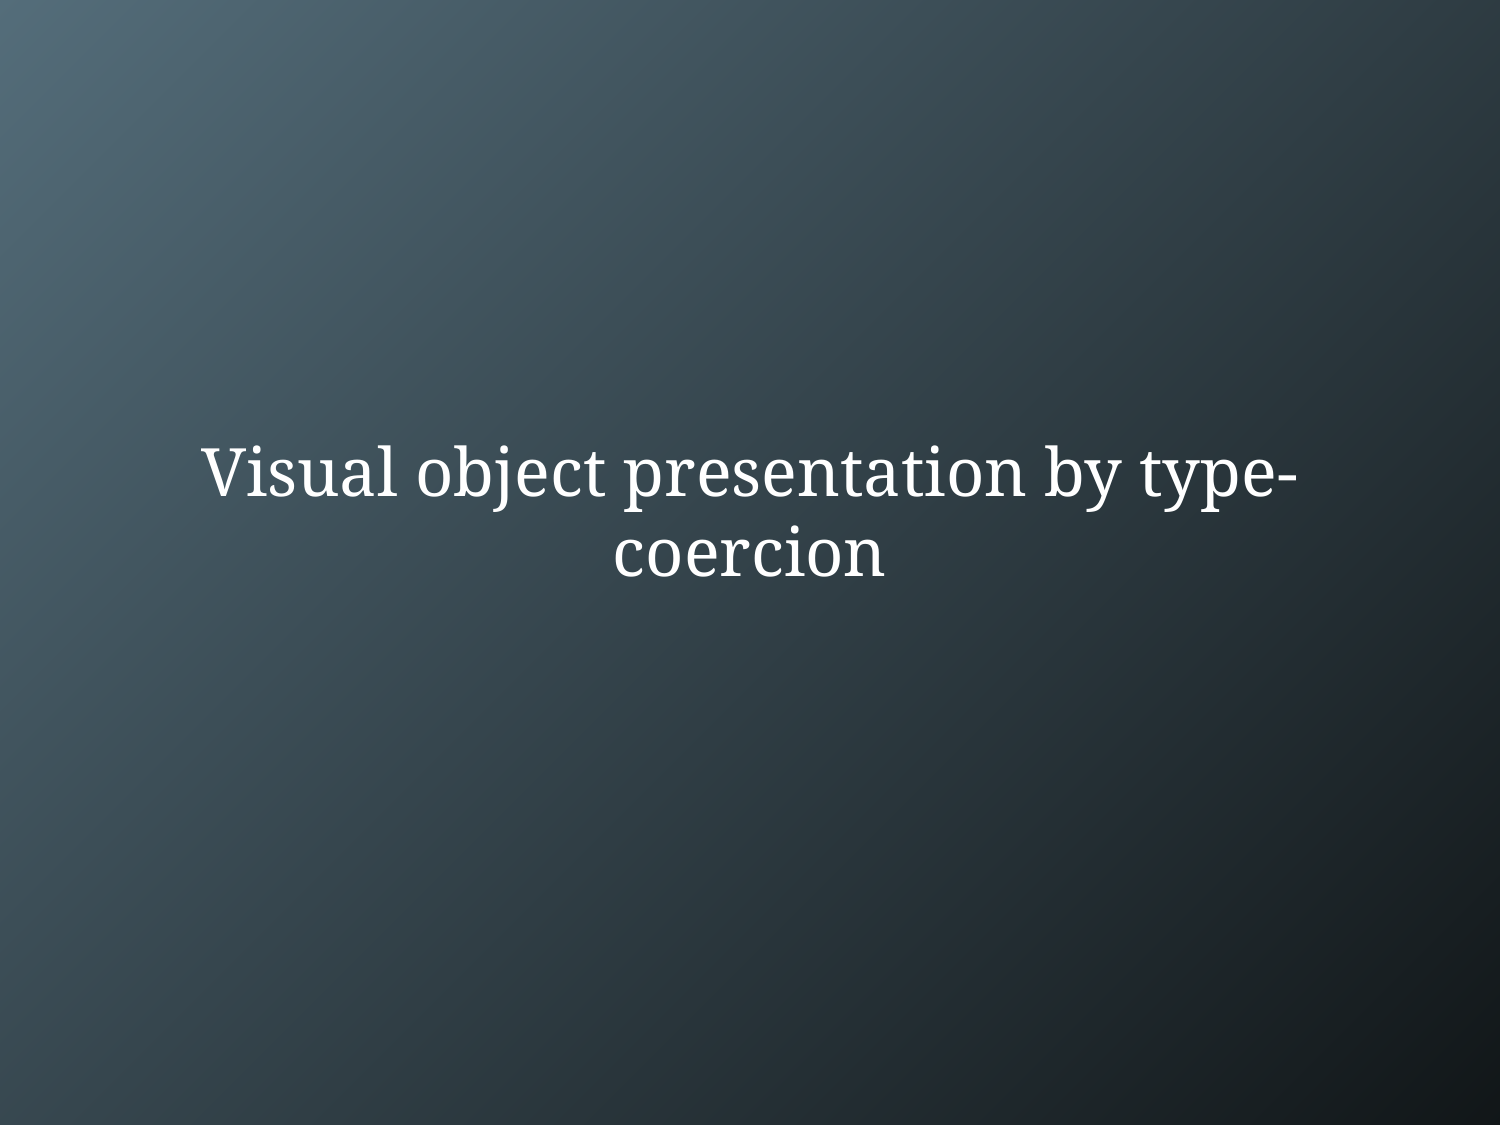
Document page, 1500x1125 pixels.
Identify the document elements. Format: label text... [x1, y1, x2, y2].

title Visual object presentation by type-coercion [112, 326, 1388, 693]
